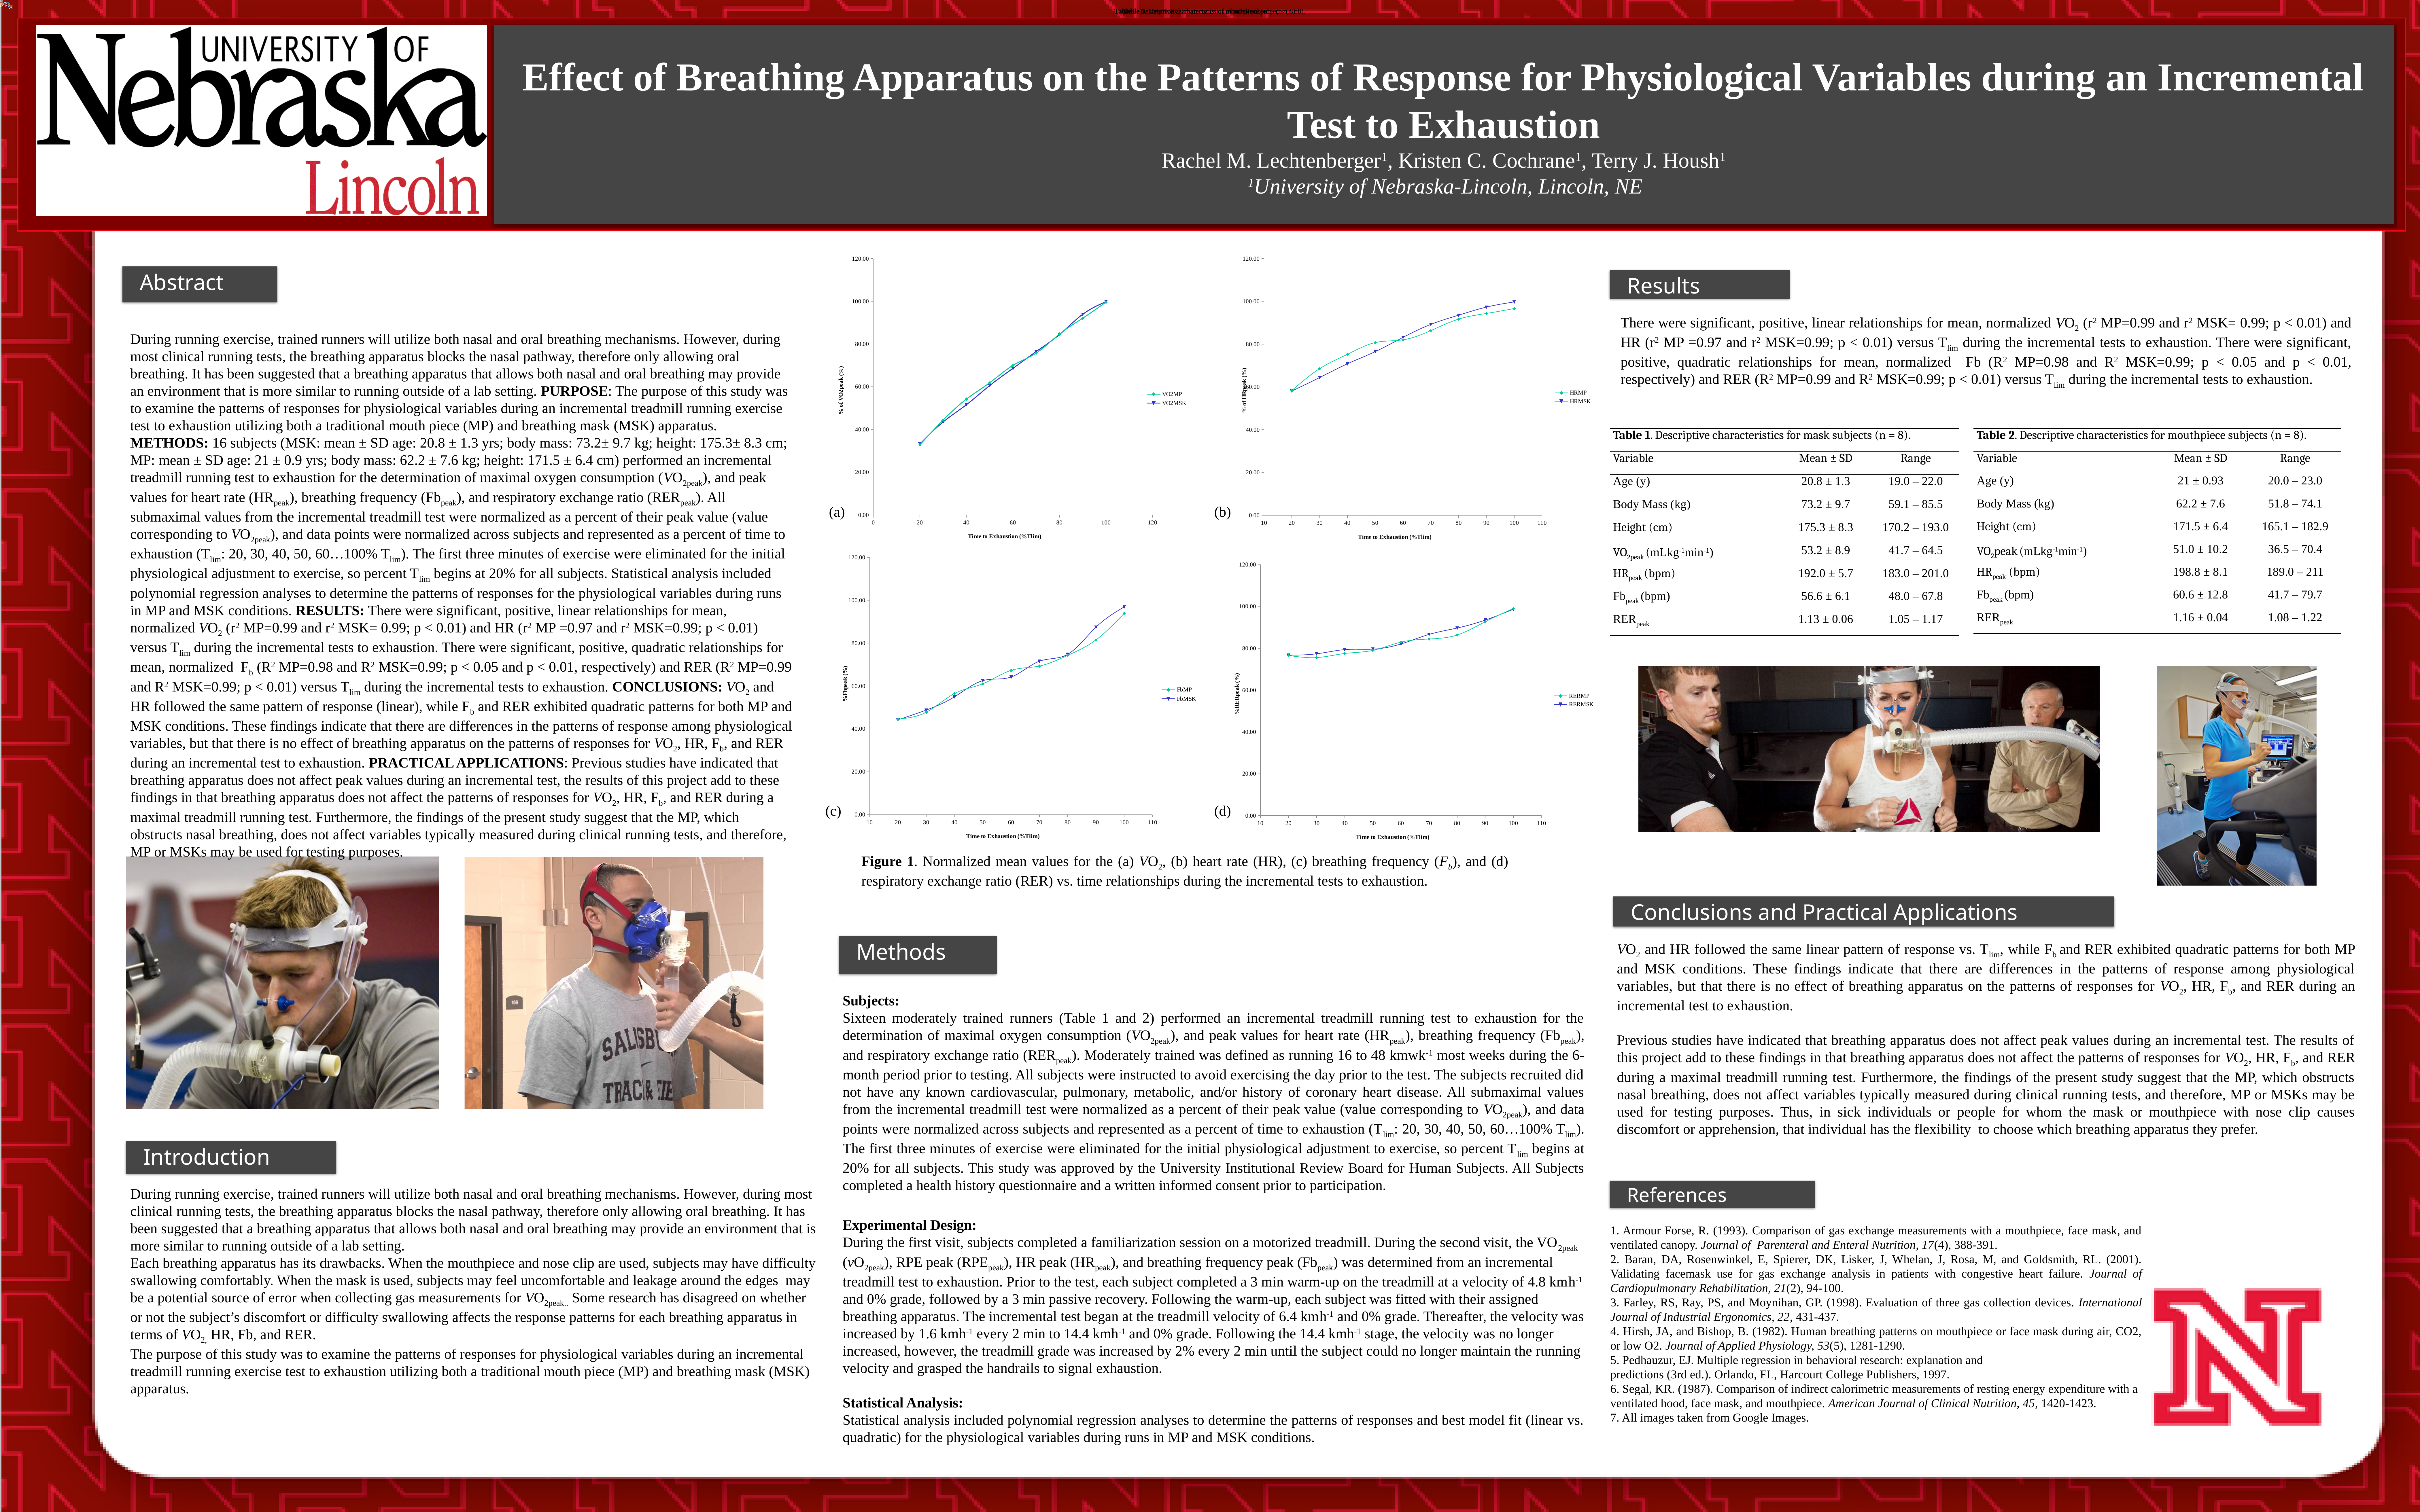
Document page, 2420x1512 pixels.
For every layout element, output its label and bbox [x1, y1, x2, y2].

chart [835, 252, 1220, 542]
text_box [1613, 896, 2355, 1139]
picture [0, 0, 2420, 1512]
chart [1239, 252, 1596, 542]
text_box [18, 18, 2406, 231]
text_box [126, 1141, 825, 1396]
text_box [1610, 270, 2352, 383]
chart [832, 551, 1217, 842]
chart [1231, 558, 1599, 843]
text_box [839, 936, 1585, 1473]
